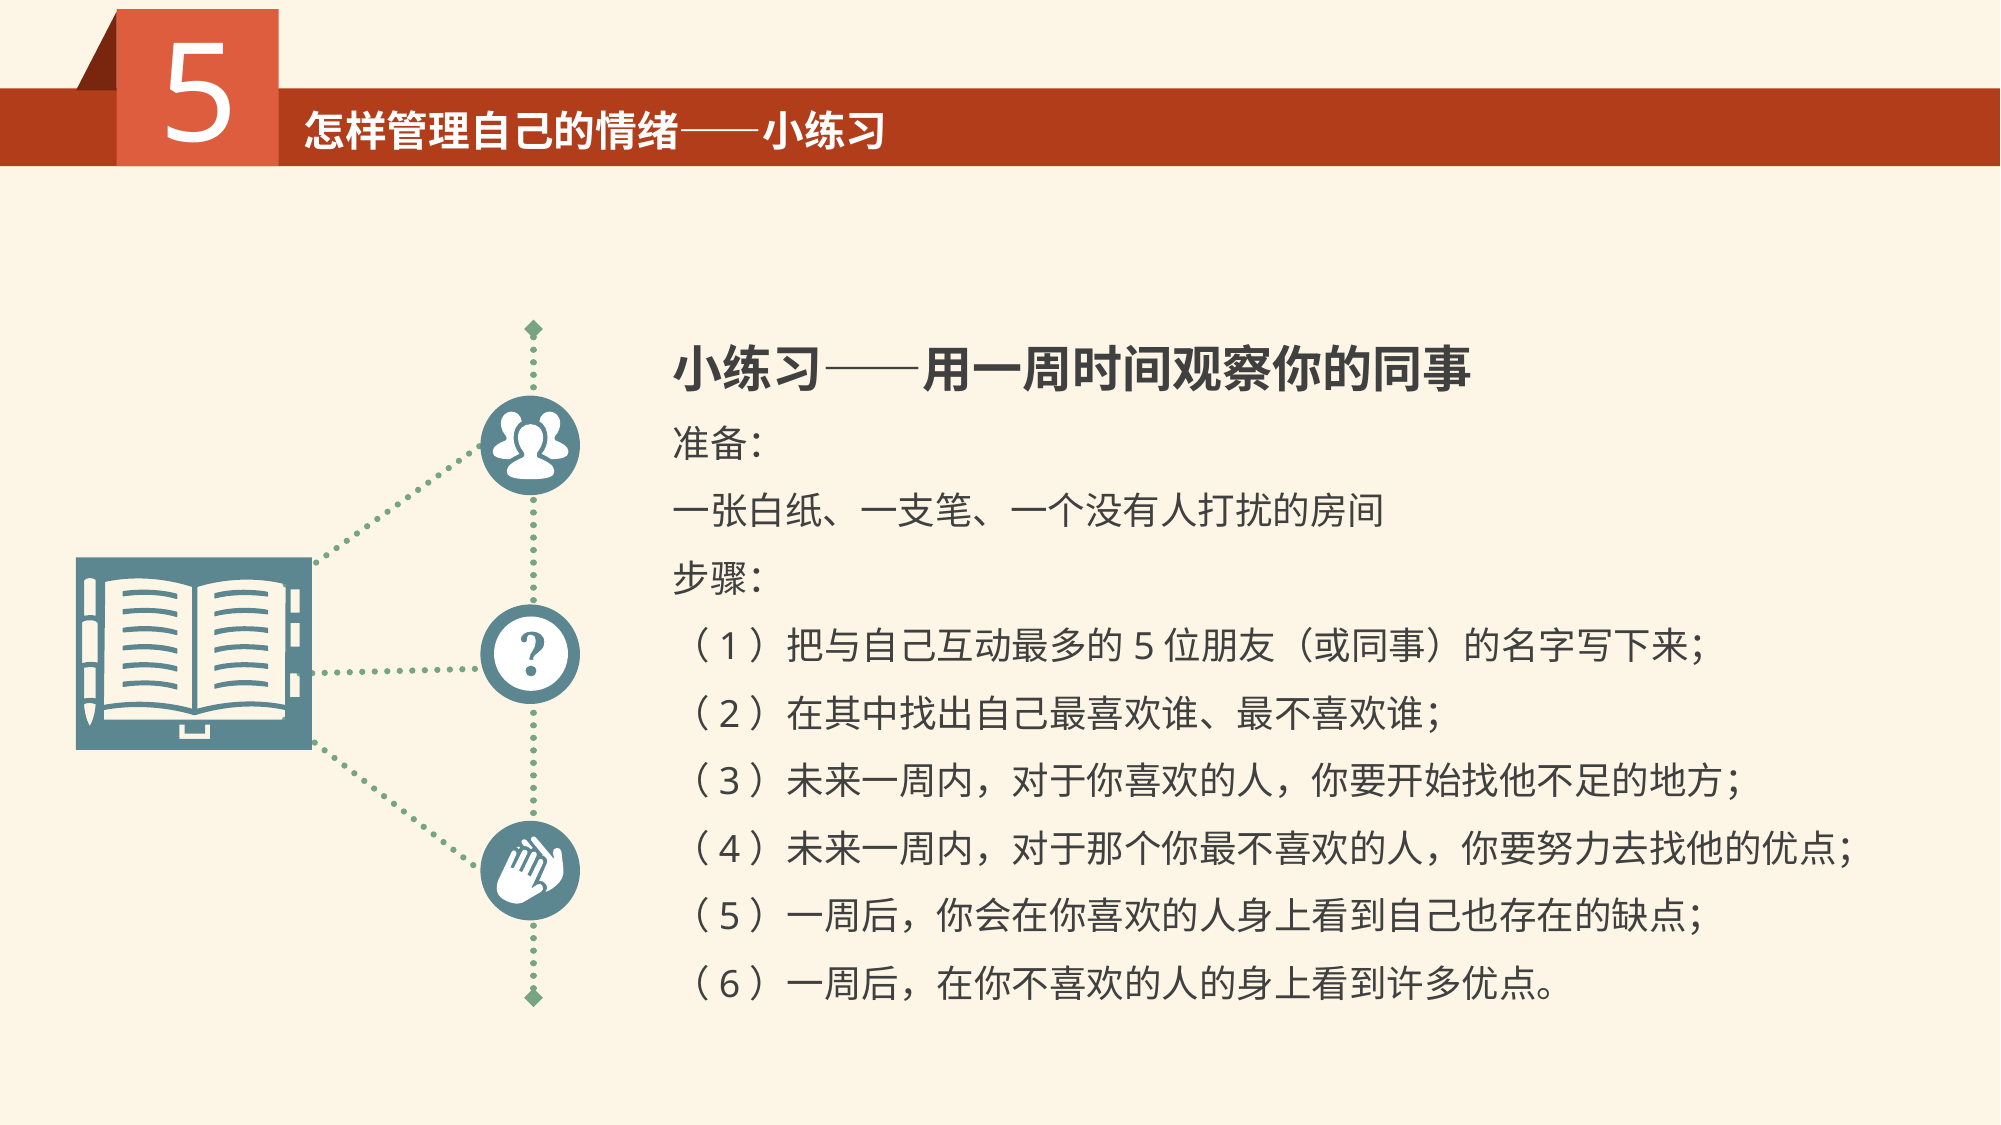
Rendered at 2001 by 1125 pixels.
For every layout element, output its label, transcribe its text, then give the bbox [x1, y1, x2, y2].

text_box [495, 836, 564, 905]
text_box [480, 329, 580, 998]
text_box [312, 668, 479, 674]
text_box 小练习——用一周时间观察你的同事 准备： 一张白纸、一支笔、一个没有人打扰的房间 步骤： （1）把与自己互动最多的5位朋友（或同事）的名字写下来； （2）在其中找出自己最喜欢谁、最不喜欢谁； （3）未来一周内，对于你喜欢的人，你要开始找他不足的地方； （4）未来一周内，对于那个你最不喜欢的人，你要努力去找他的优点； （5）一周后，你会在你喜欢的人身上看到自己也存在的缺点； （6）一周后，在你不喜欢的人的身上看到许多优点。 [657, 299, 1890, 1013]
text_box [285, 445, 480, 585]
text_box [0, 0, 2000, 179]
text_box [75, 557, 312, 750]
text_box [284, 719, 480, 871]
